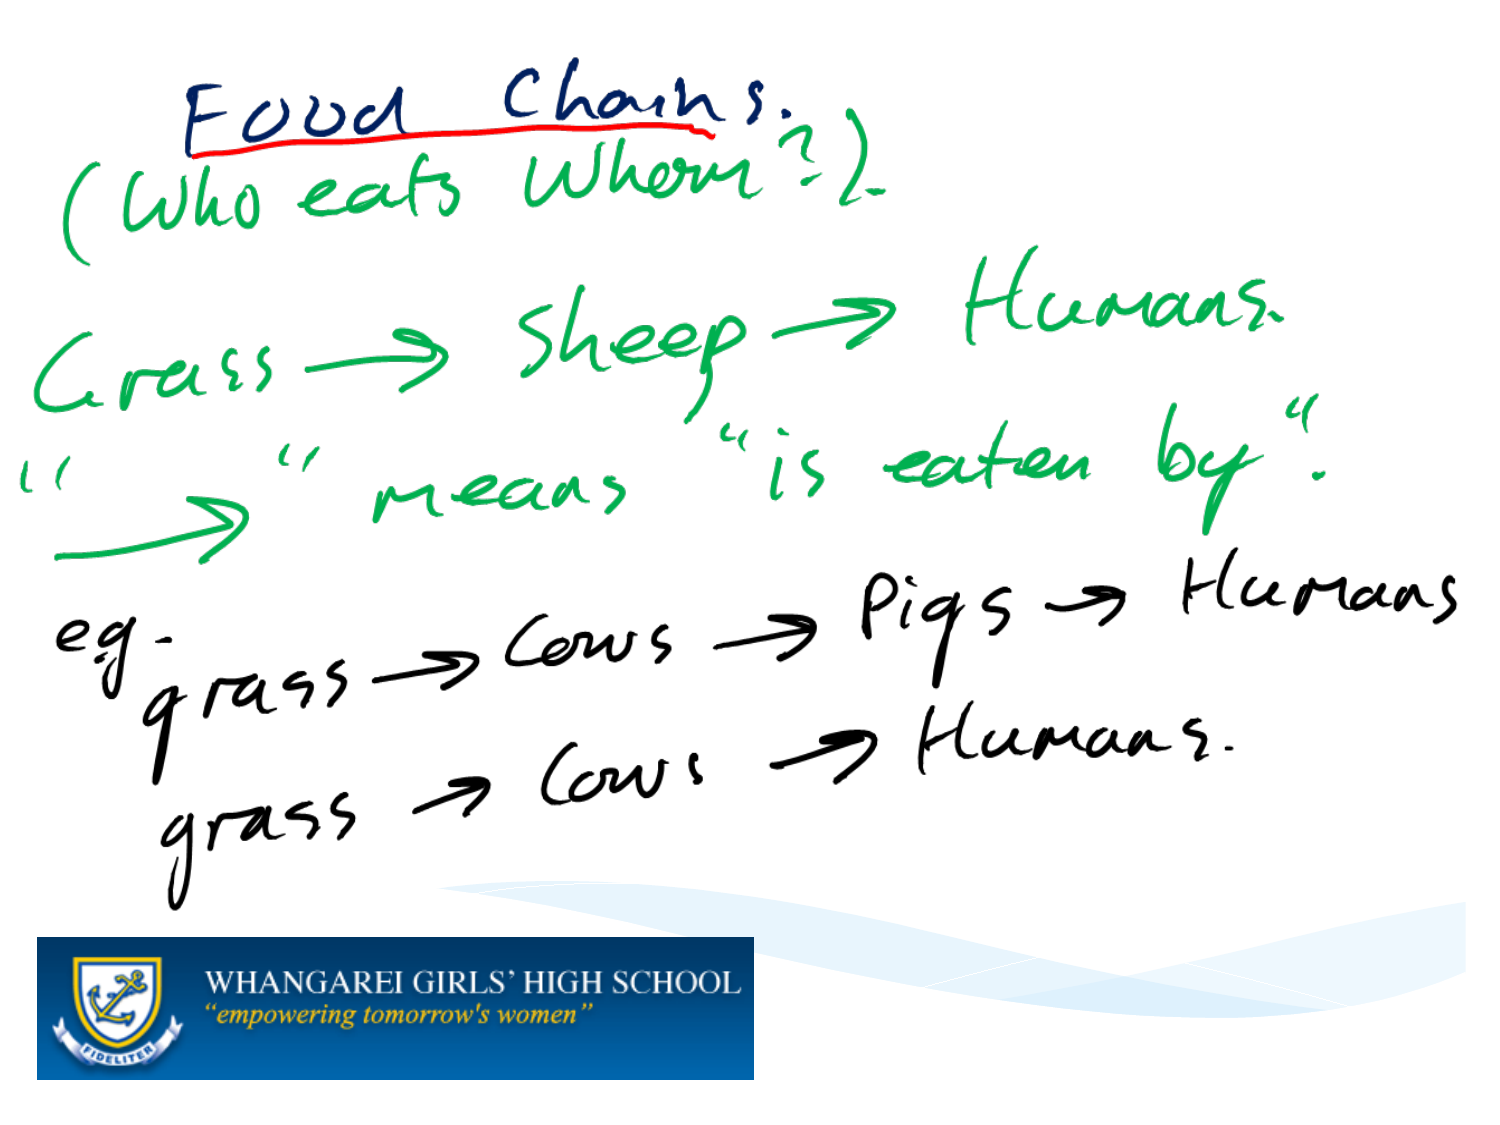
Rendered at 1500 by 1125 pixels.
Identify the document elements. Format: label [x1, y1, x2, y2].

picture [37, 937, 754, 1080]
picture [12, 49, 1463, 919]
